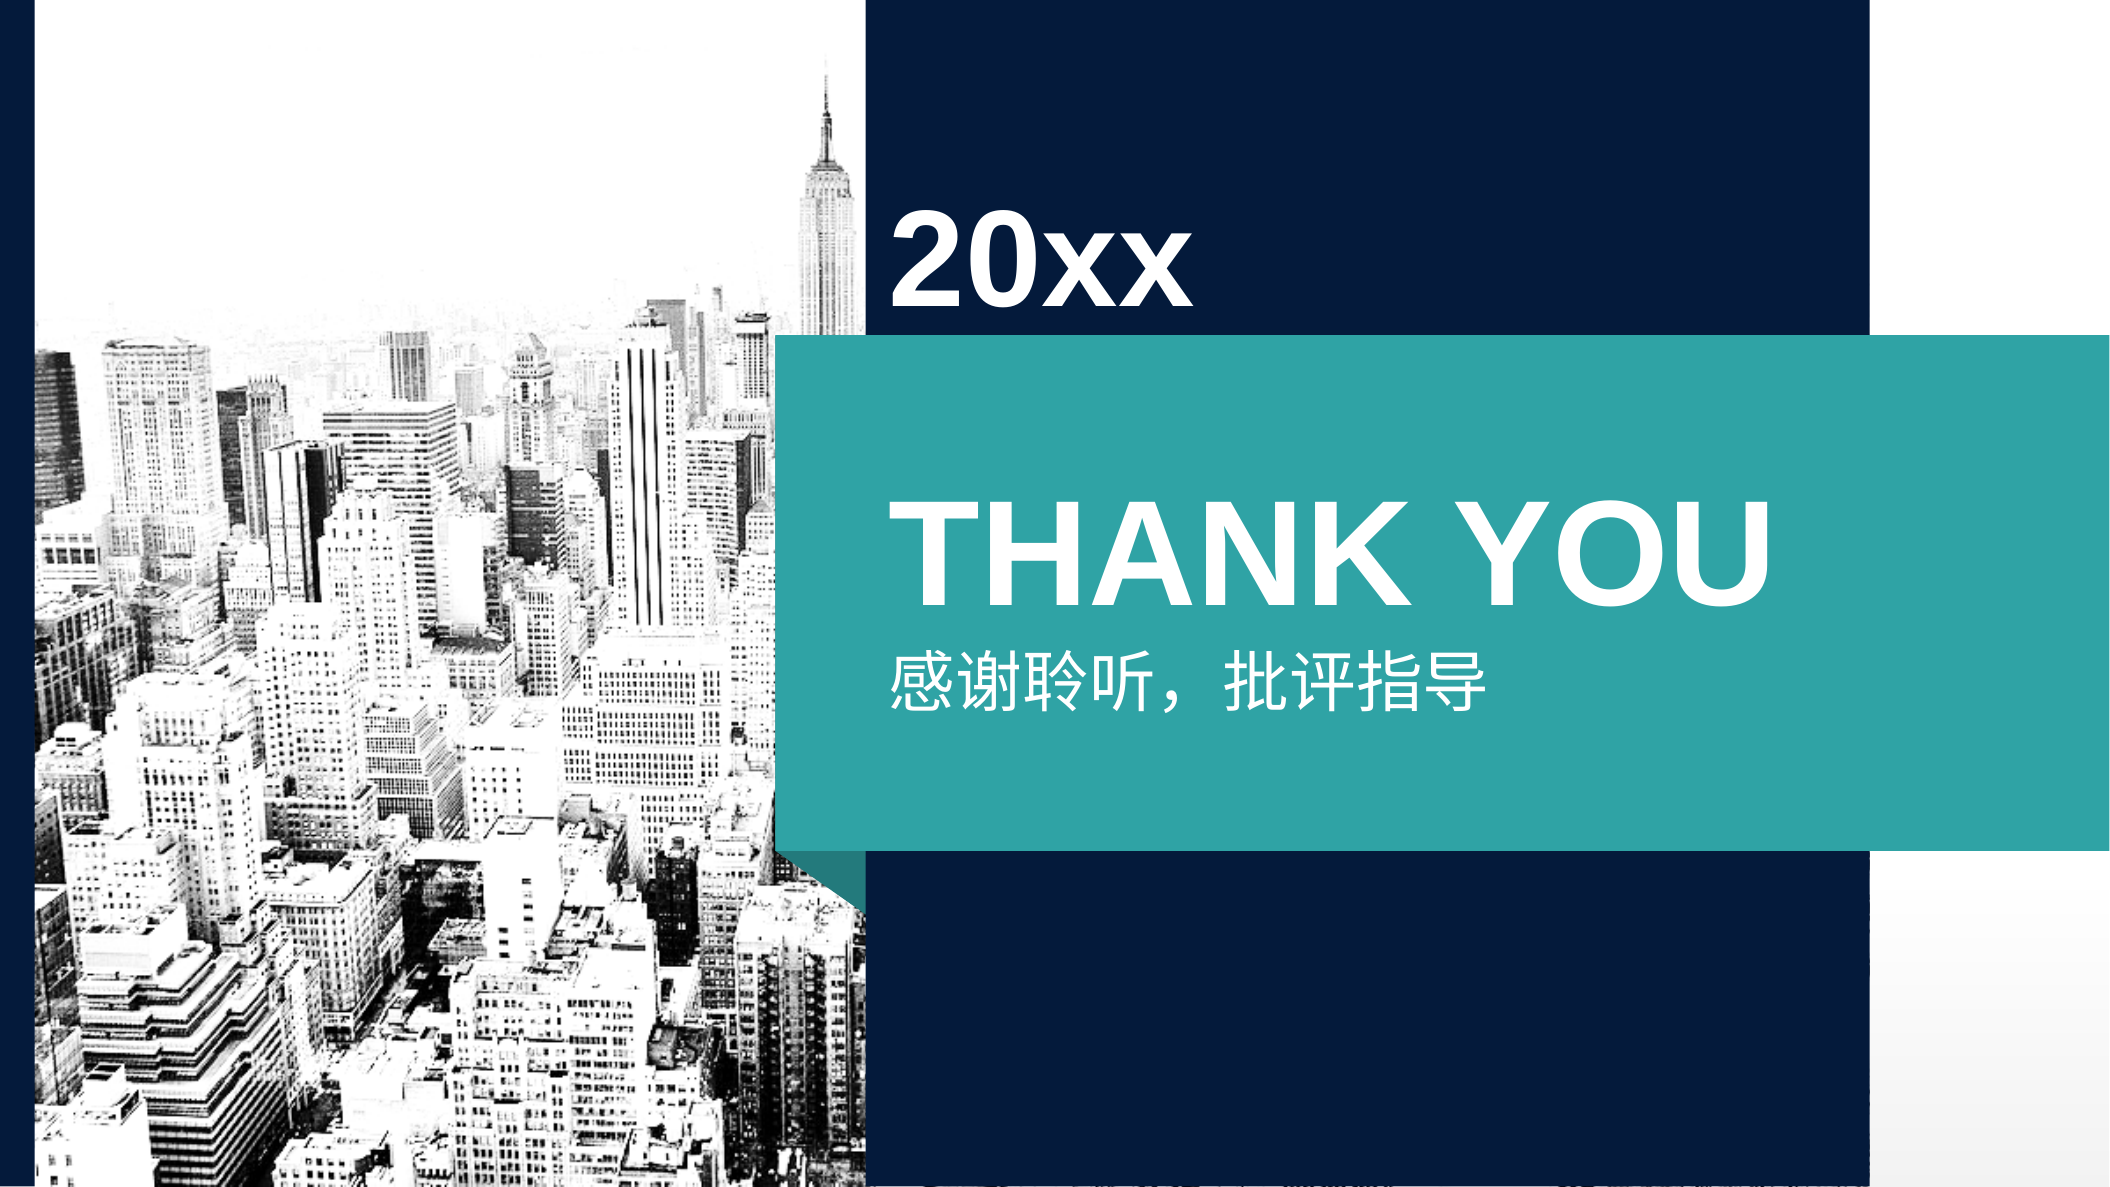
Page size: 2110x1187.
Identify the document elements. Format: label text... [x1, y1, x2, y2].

text_box [0, 0, 35, 1187]
text_box 20xx [888, 168, 1310, 334]
text_box THANK YOU [888, 455, 1791, 636]
text_box [775, 851, 865, 914]
text_box [775, 335, 2110, 851]
text_box [865, 851, 1870, 1187]
text_box [865, 0, 1870, 335]
text_box 感谢聆听，批评指导 [888, 639, 1525, 720]
text_box [35, 0, 865, 1187]
